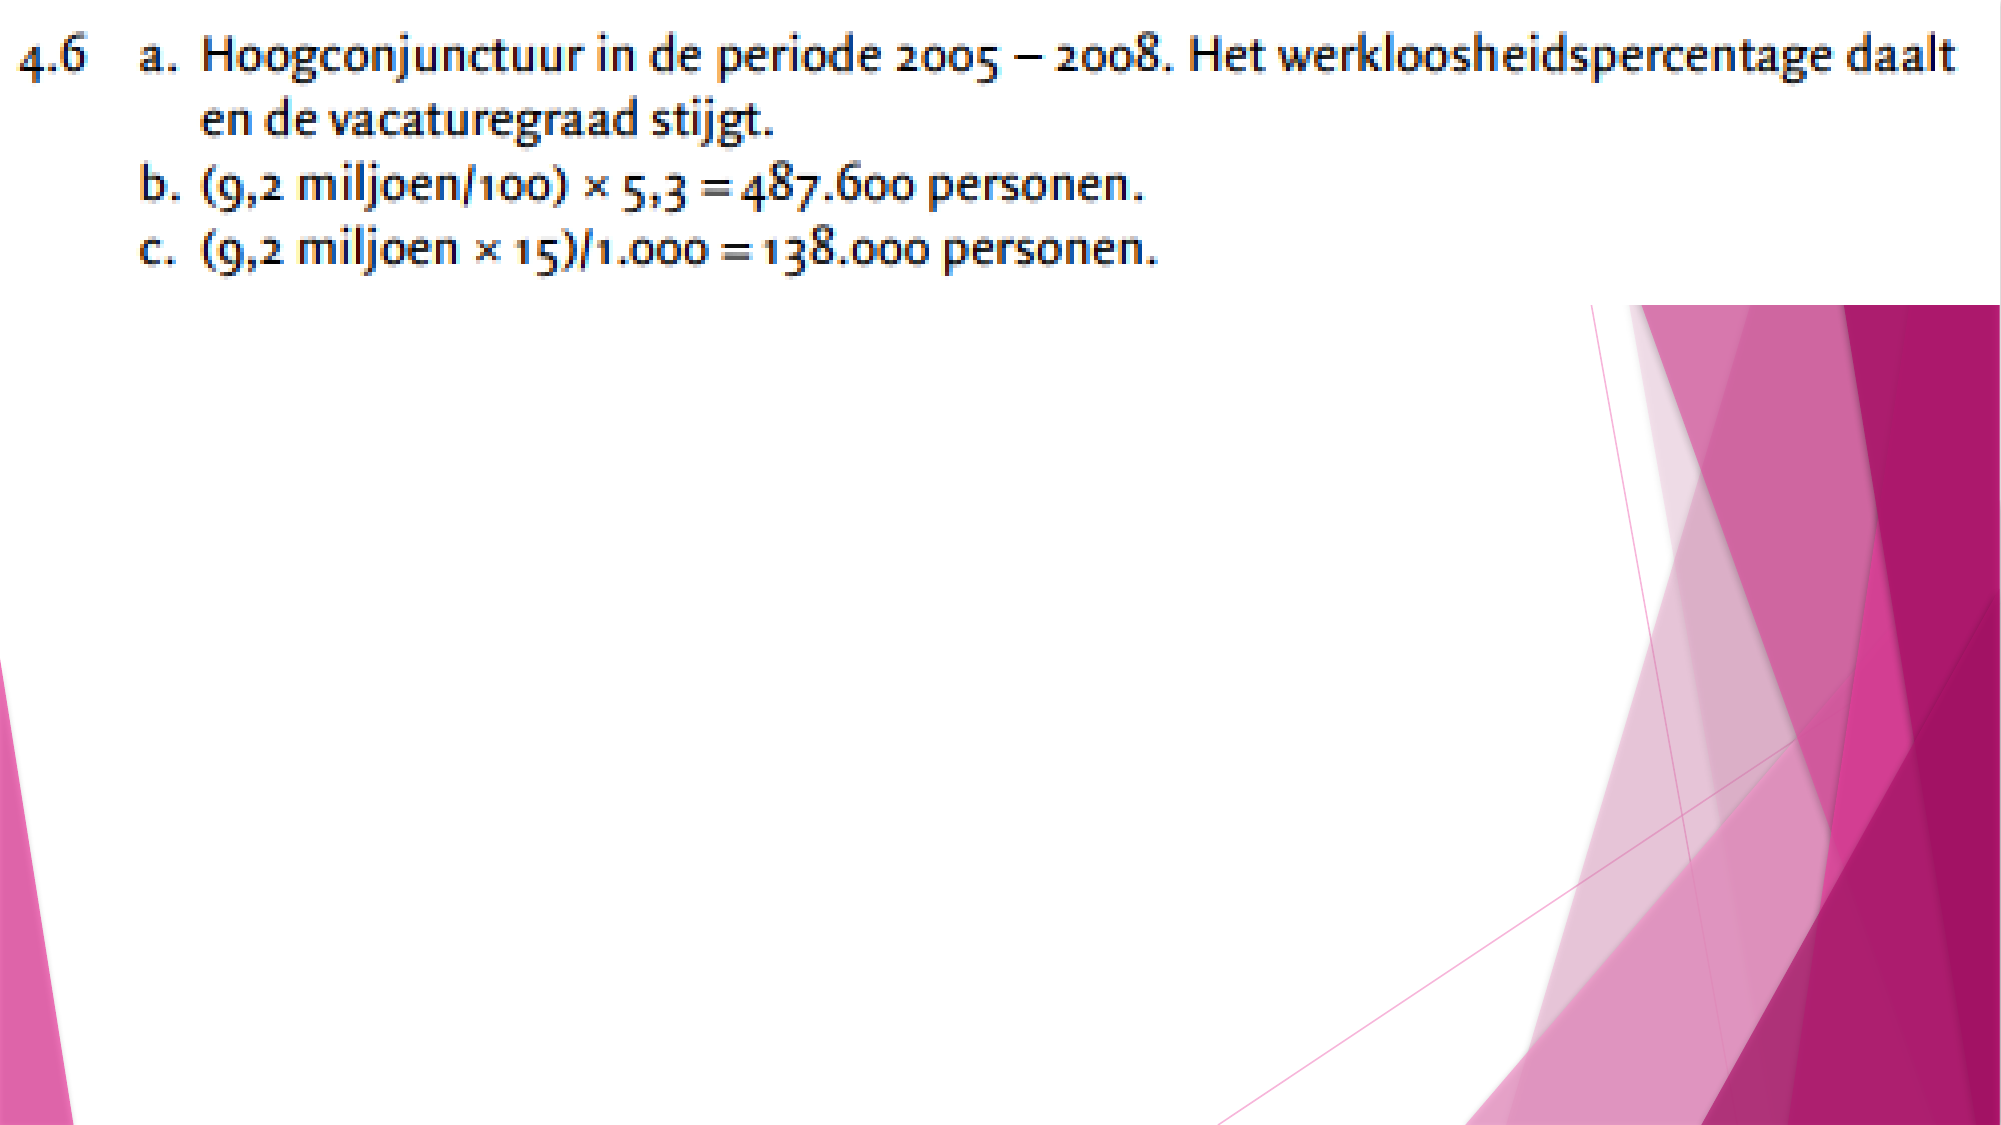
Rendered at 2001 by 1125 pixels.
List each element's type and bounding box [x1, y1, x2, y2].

picture [0, 0, 2000, 306]
